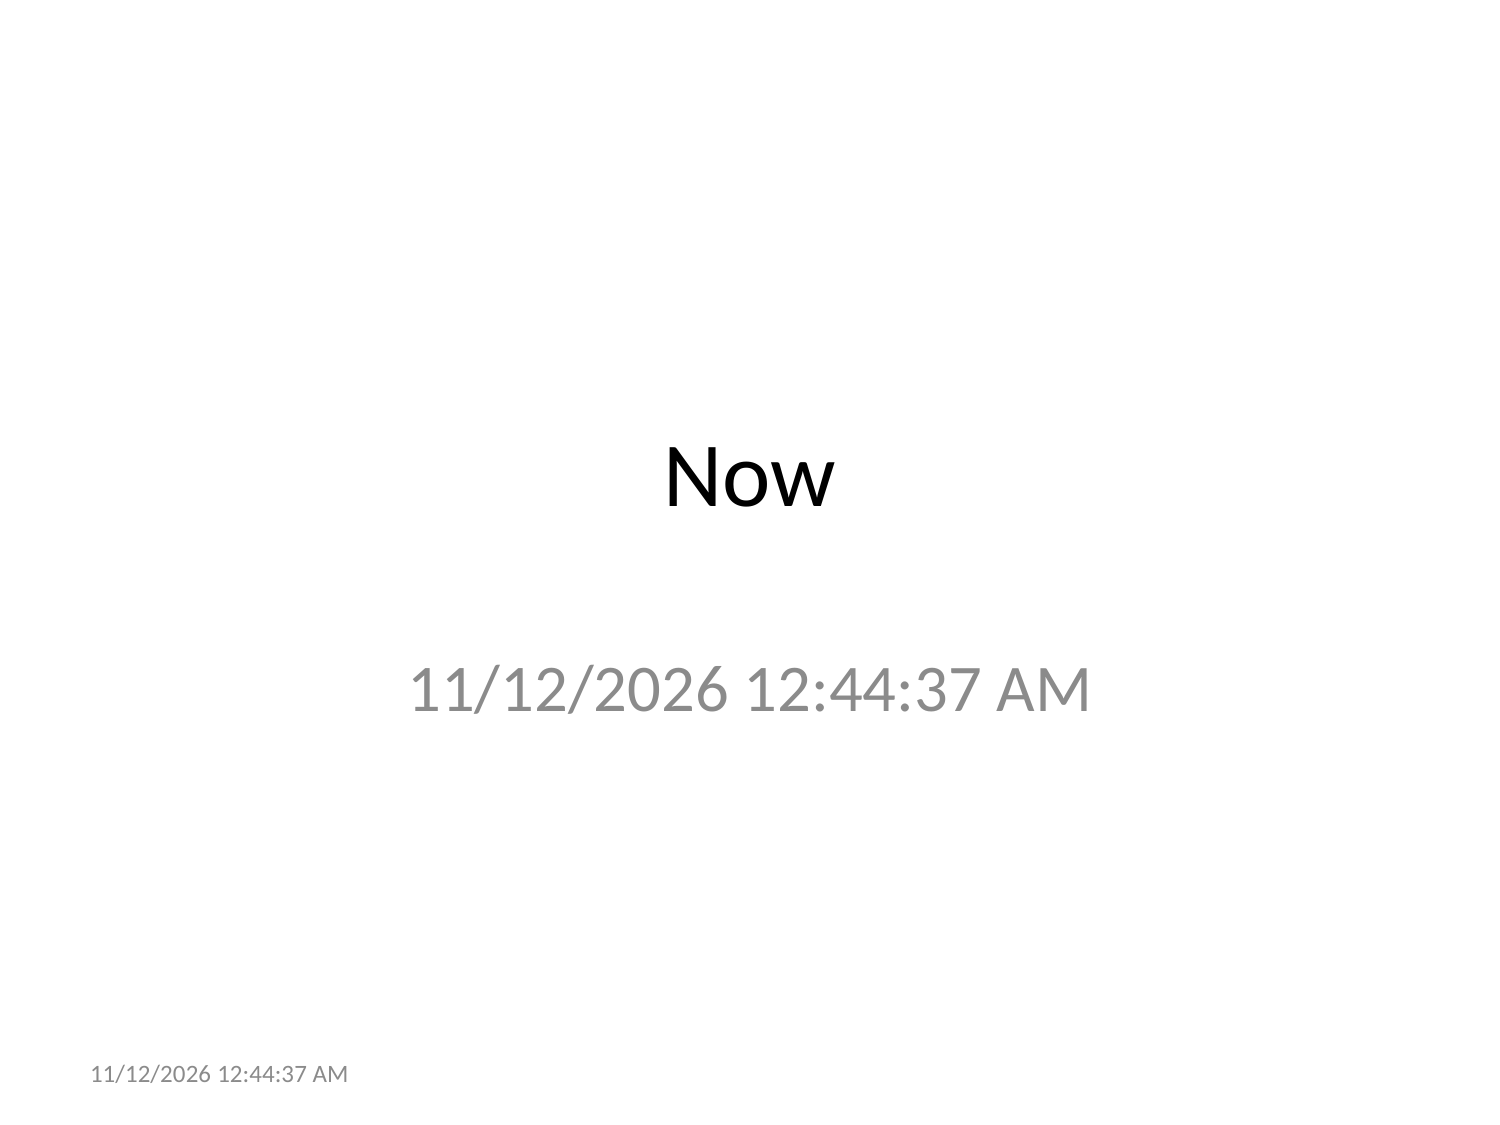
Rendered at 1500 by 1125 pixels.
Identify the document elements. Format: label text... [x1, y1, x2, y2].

title Now [112, 349, 1388, 591]
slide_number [75, 1042, 425, 1103]
subtitle 2011-12-19 10:20:04 AM [225, 637, 1275, 925]
